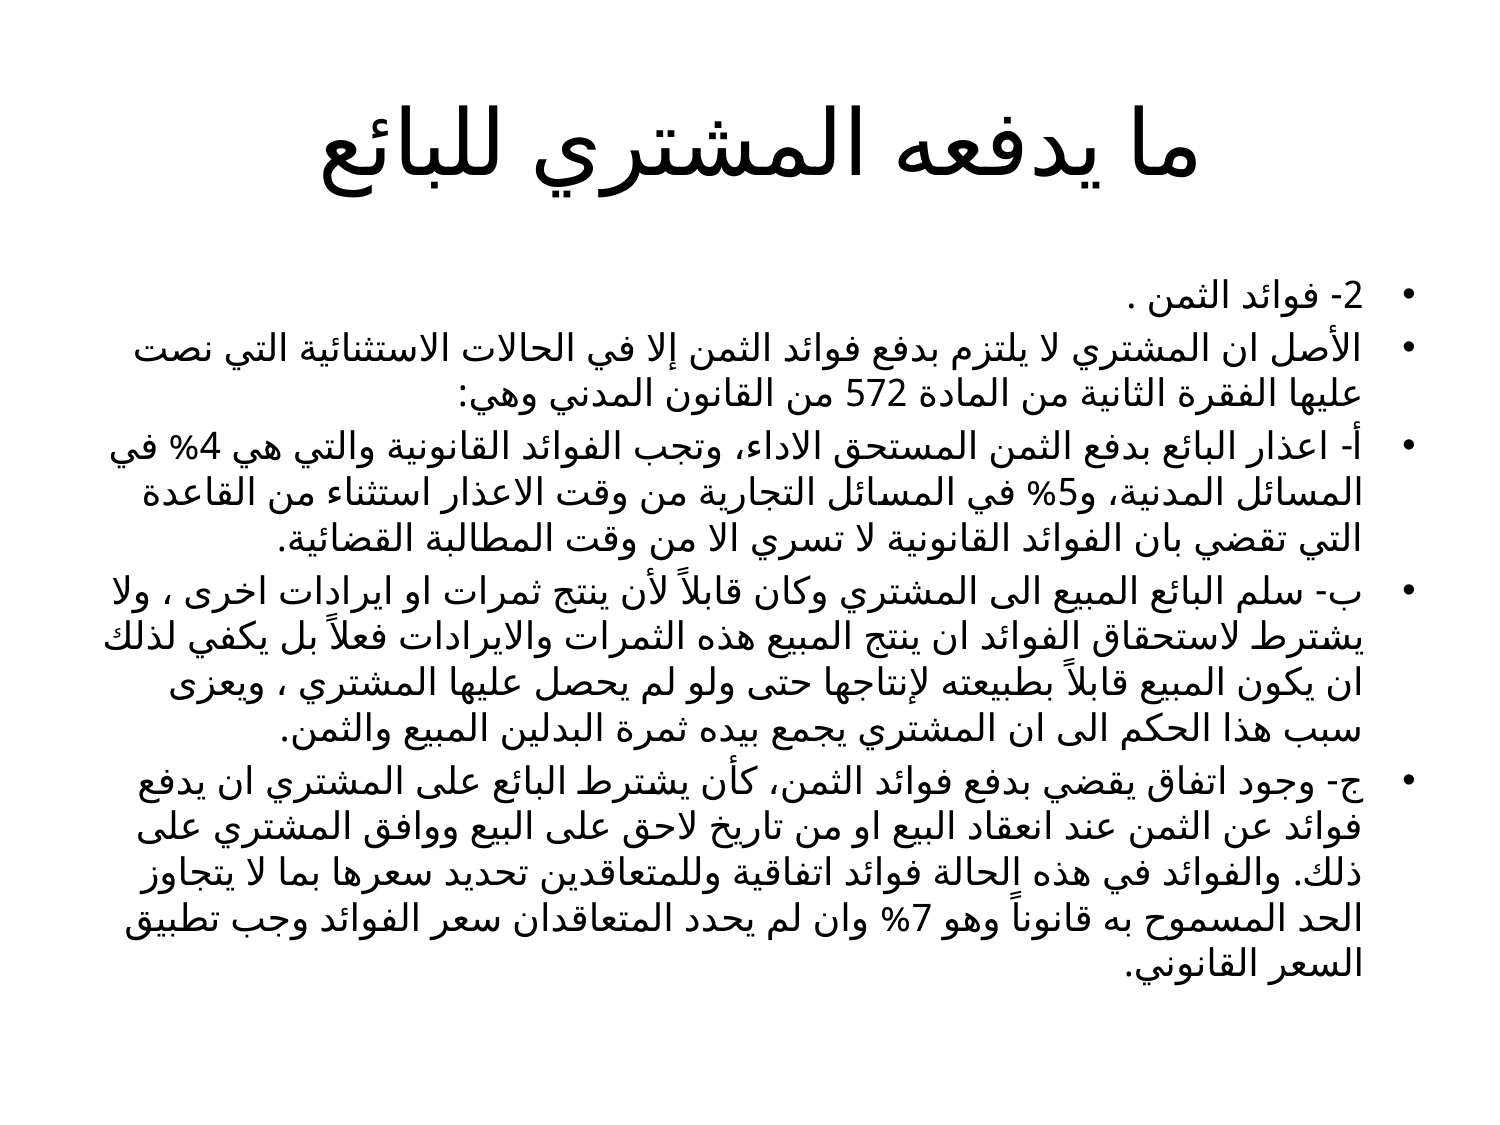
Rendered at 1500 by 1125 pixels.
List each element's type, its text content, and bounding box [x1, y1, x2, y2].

list 2- فوائد الثمن . الأصل ان المشتري لا يلتزم بدفع فوائد الثمن إلا في الحالات الاستثنائية التي نصت عليها الفقرة الثانية من المادة 572 من القانون المدني وهي: أ- اعذار البائع بدفع الثمن المستحق الاداء، وتجب الفوائد القانونية والتي هي 4% في المسائل المدنية، و5% في المسائل التجارية من وقت الاعذار استثناء من القاعدة التي تقضي بان الفوائد القانونية لا تسري الا من وقت المطالبة القضائية. ب- سلم البائع المبيع الى المشتري وكان قابلاً لأن ينتج ثمرات او ايرادات اخرى ، ولا يشترط لاستحقاق الفوائد ان ينتج المبيع هذه الثمرات والايرادات فعلاً بل يكفي لذلك ان يكون المبيع قابلاً بطبيعته لإنتاجها حتى ولو لم يحصل عليها المشتري ، ويعزى سبب هذا الحكم الى ان المشتري يجمع بيده ثمرة البدلين المبيع والثمن. ج- وجود اتفاق يقضي بدفع فوائد الثمن، كأن يشترط البائع على المشتري ان يدفع فوائد عن الثمن عند انعقاد البيع او من تاريخ لاحق على البيع ووافق المشتري على ذلك. والفوائد في هذه الحالة فوائد اتفاقية وللمتعاقدين تحديد سعرها بما لا يتجاوز الحد المسموح به قانوناً وهو 7% وان لم يحدد المتعاقدان سعر الفوائد وجب تطبيق السعر القانوني. [75, 262, 1425, 1005]
title ما يدفعه المشتري للبائع [75, 45, 1425, 233]
